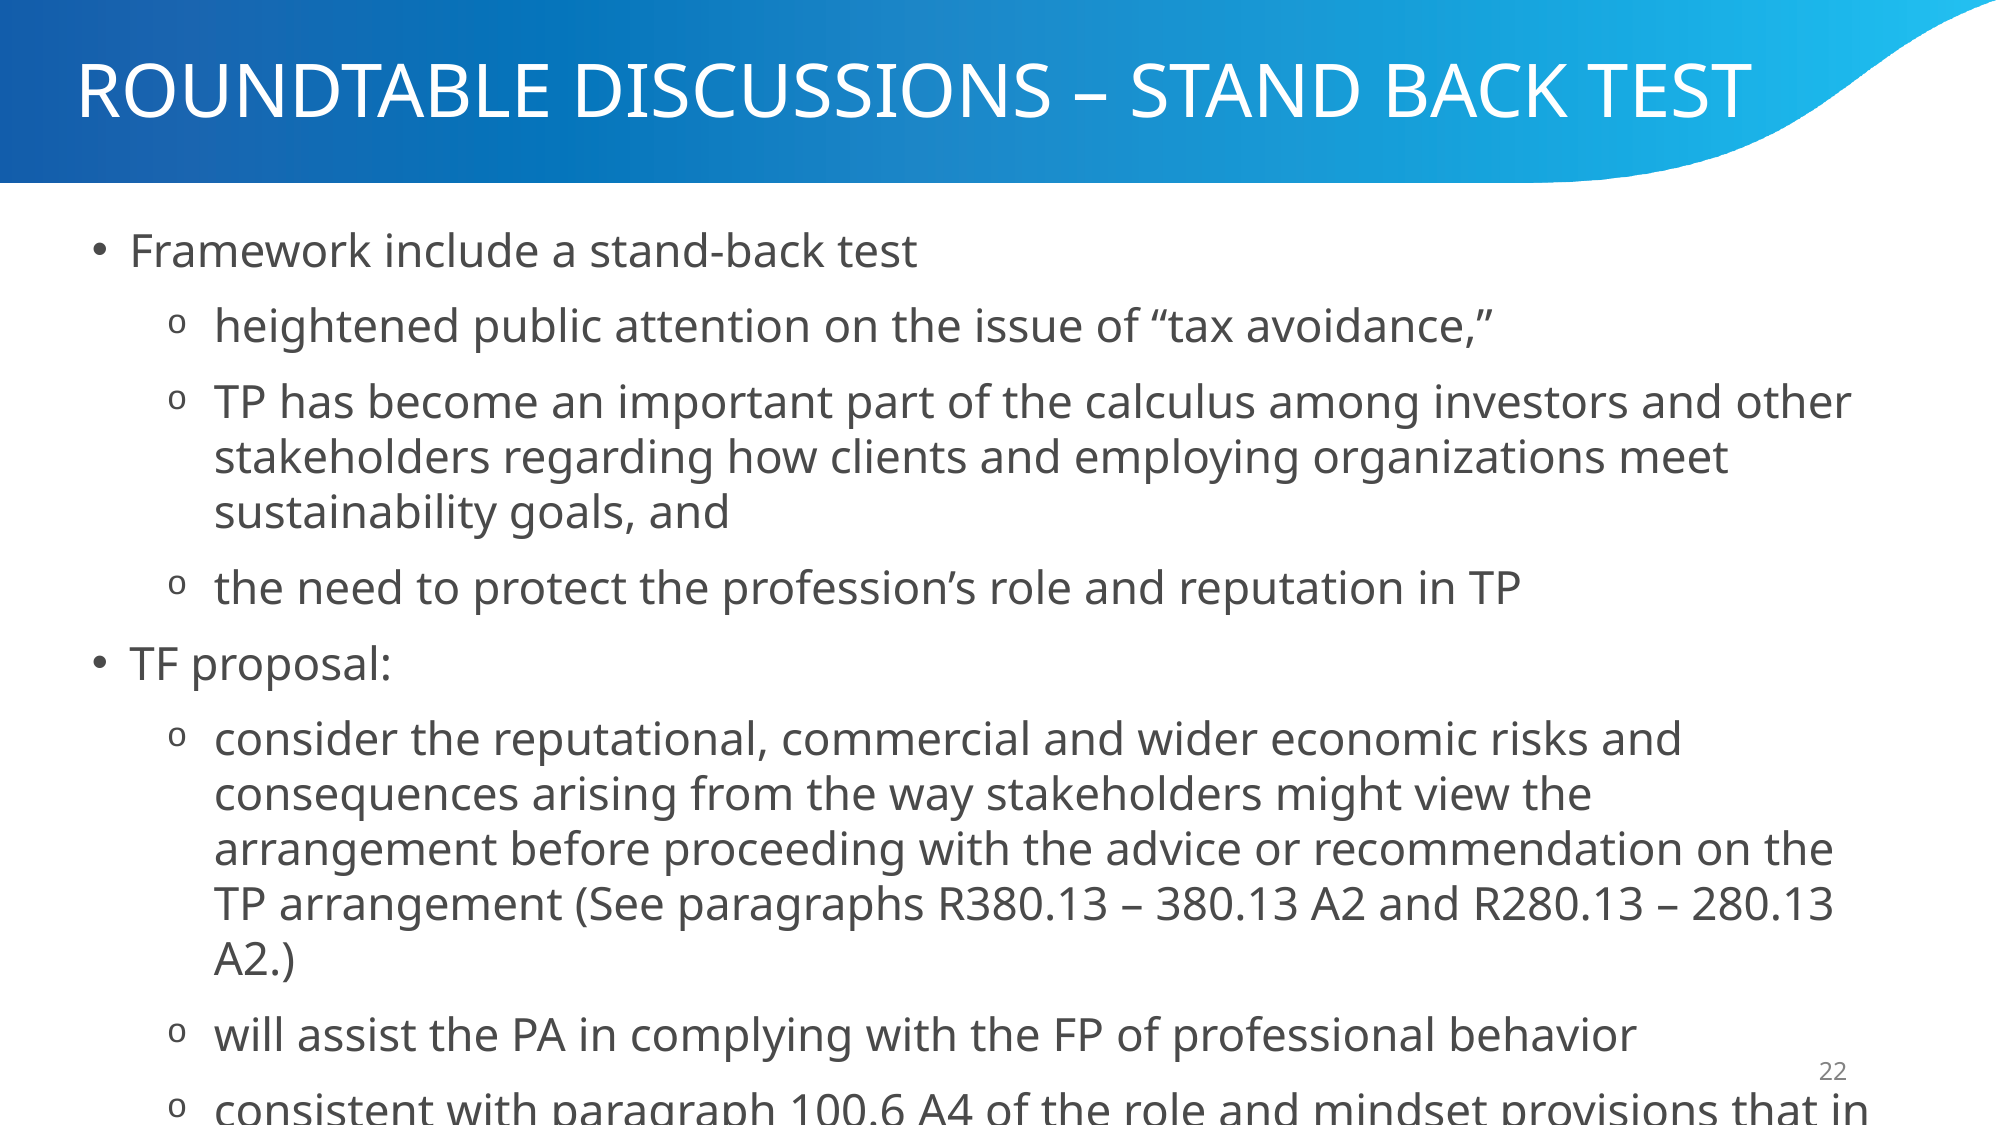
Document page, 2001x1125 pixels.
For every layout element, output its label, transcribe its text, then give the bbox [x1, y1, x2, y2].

title ROUNDTABLE DISCUSSIONS – STAND BACK TEST [60, 0, 1873, 176]
list Framework include a stand-back test heightened public attention on the issue of “tax avoidance,” TP has become an important part of the calculus among investors and other stakeholders regarding how clients and employing organizations meet sustainability goals, and the need to protect the profession’s role and reputation in TP TF proposal: consider the reputational, commercial and wider economic risks and consequences arising from the way stakeholders might view the arrangement before proceeding with the advice or recommendation on the TP arrangement (See paragraphs R380.13 – 380.13 A2 and R280.13 – 280.13 A2.) will assist the PA in complying with the FP of professional behavior consistent with paragraph 100.6 A4 of the role and mindset provisions that in acting in the PI [76, 213, 1889, 1090]
picture [0, 0, 2000, 183]
slide_number 22 [1412, 1090, 1863, 1103]
